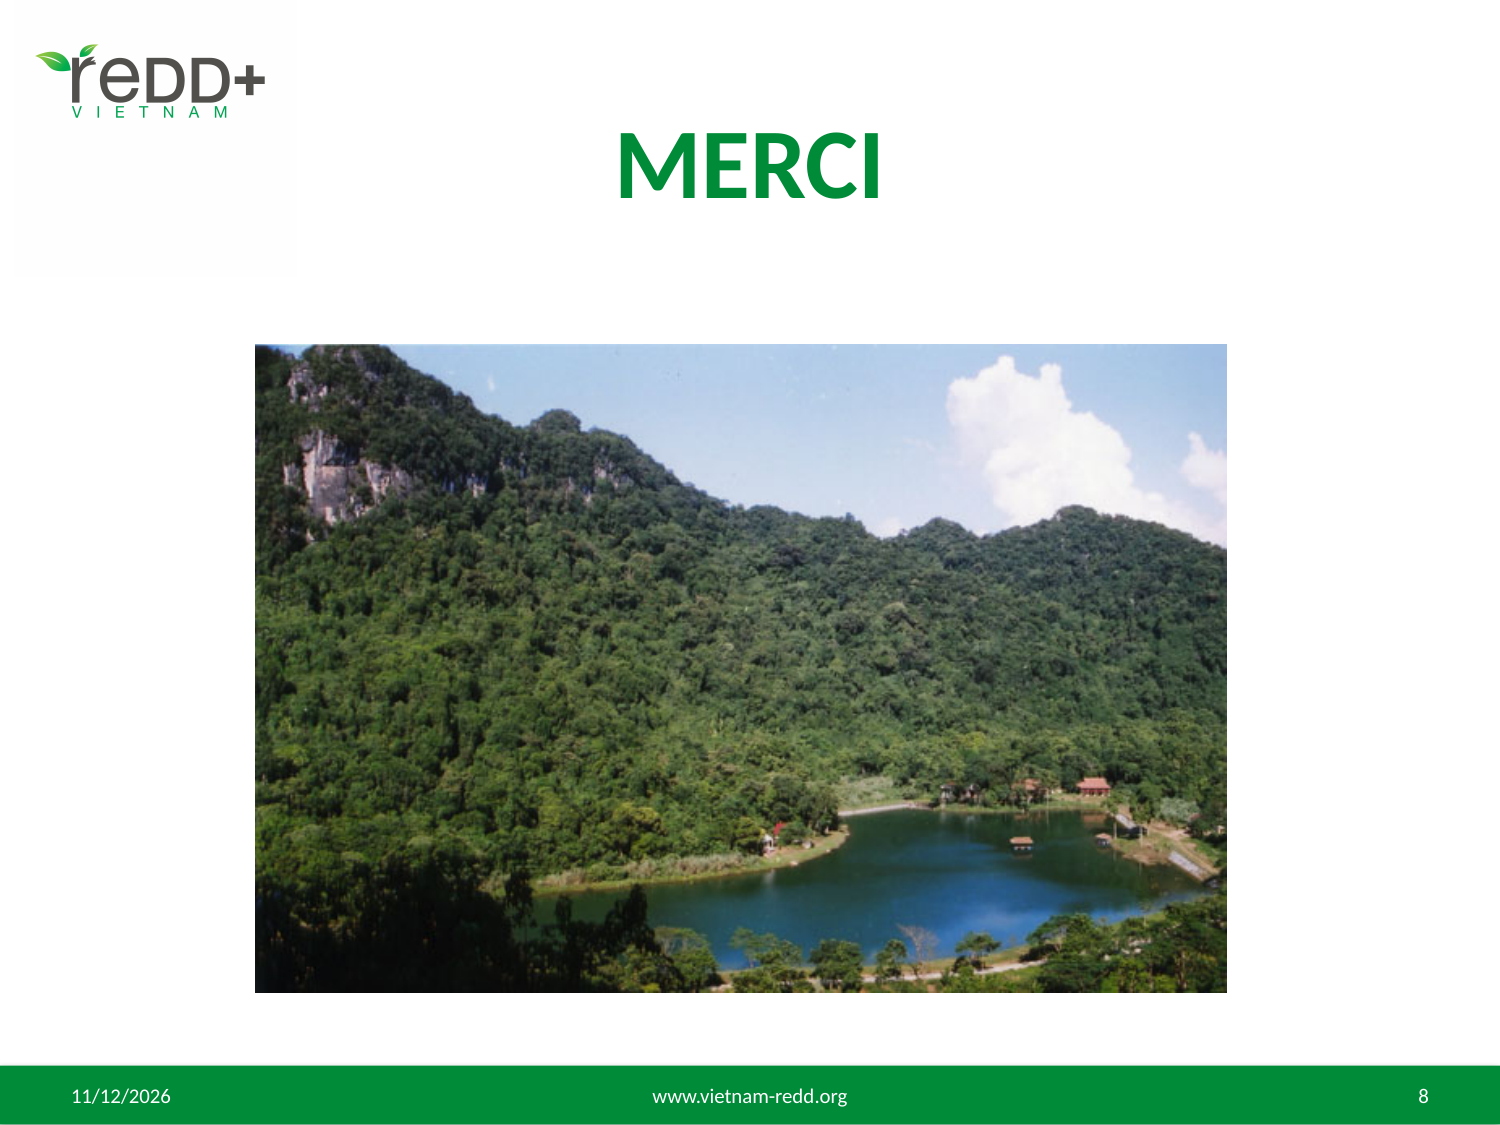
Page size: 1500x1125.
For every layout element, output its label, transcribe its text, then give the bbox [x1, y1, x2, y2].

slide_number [56, 1071, 407, 1119]
picture [14, 0, 297, 277]
picture [255, 344, 1228, 993]
slide_number 8 [1093, 1071, 1444, 1119]
footer www.vietnam-redd.org [512, 1071, 988, 1119]
list MERCI [56, 90, 1444, 993]
